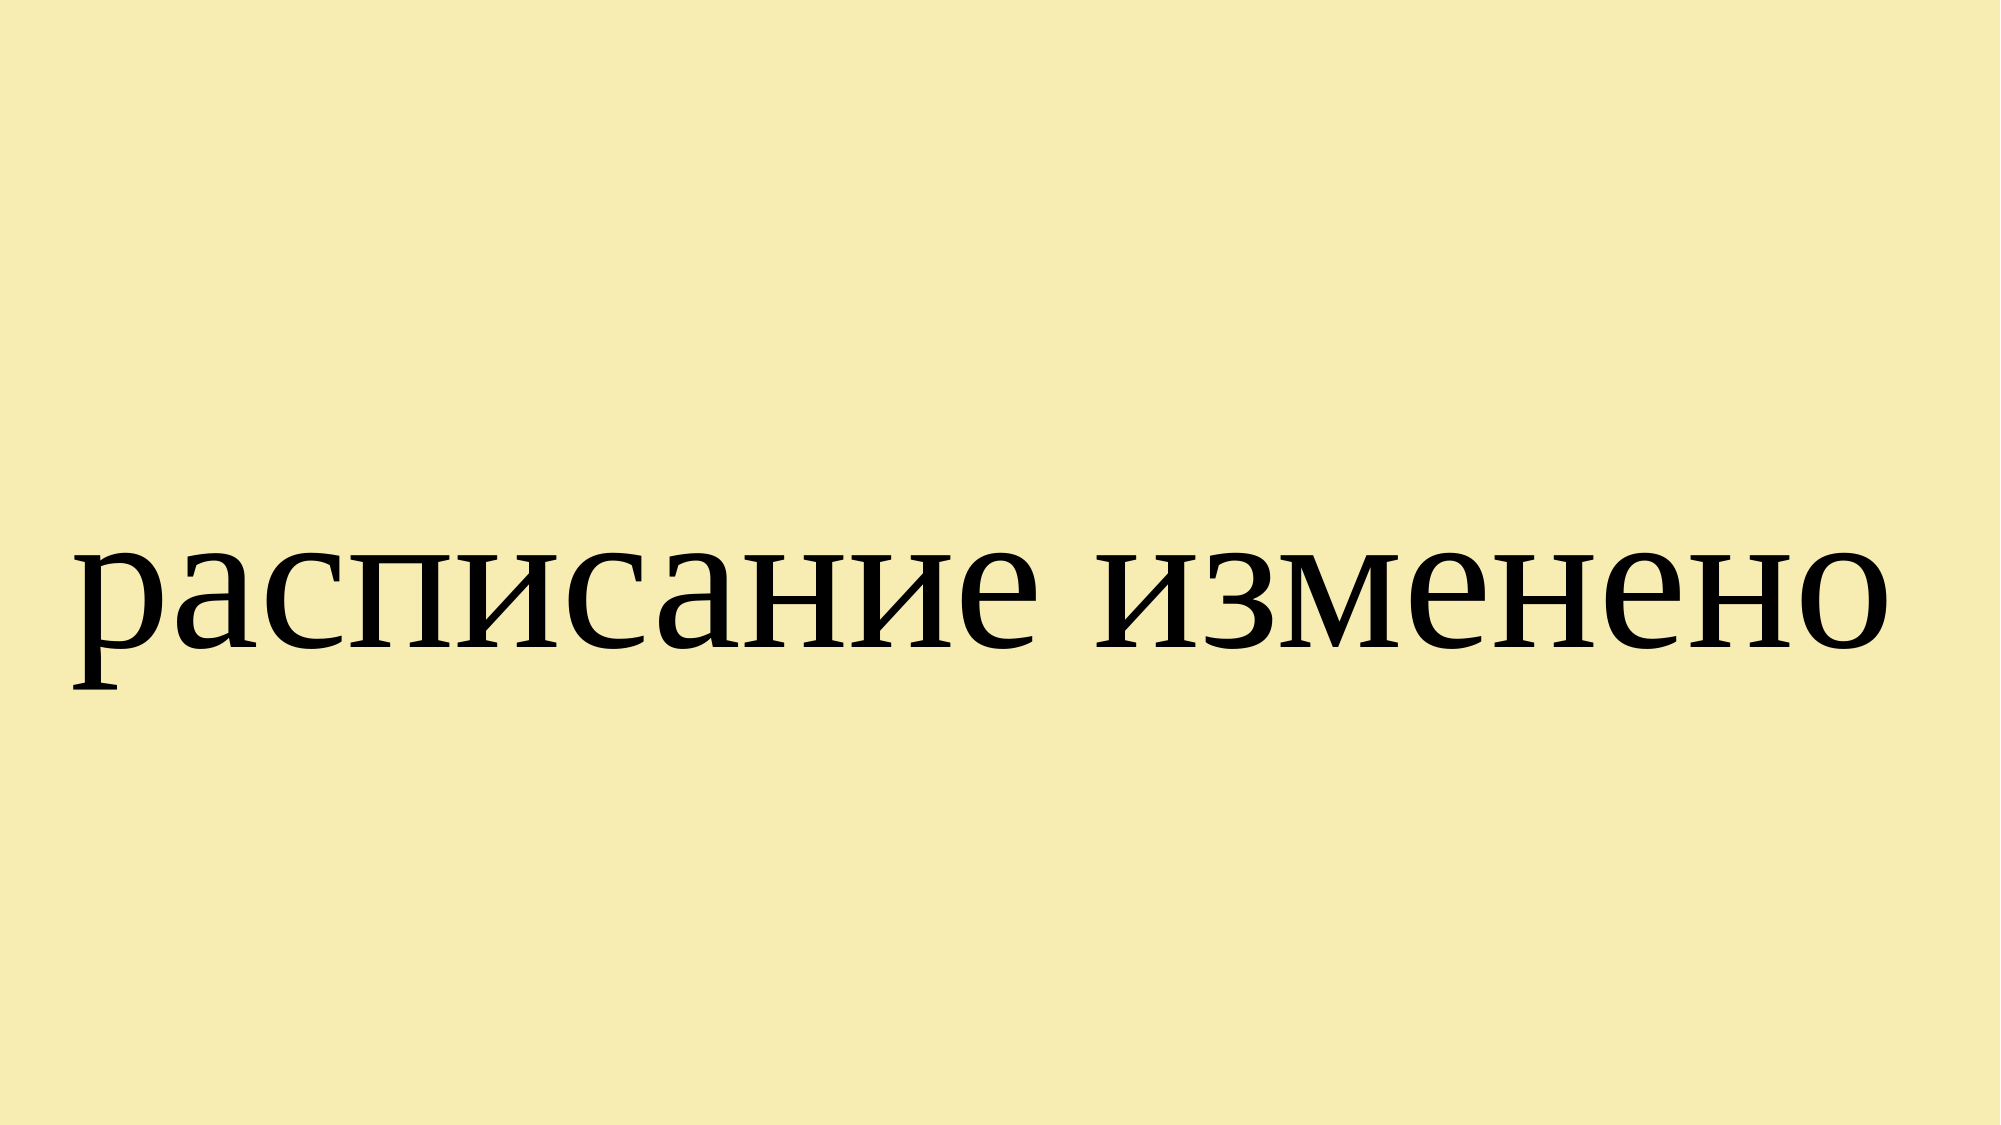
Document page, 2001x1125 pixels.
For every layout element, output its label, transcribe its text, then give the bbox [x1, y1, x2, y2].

text_box расписание изменено [55, 440, 1911, 696]
